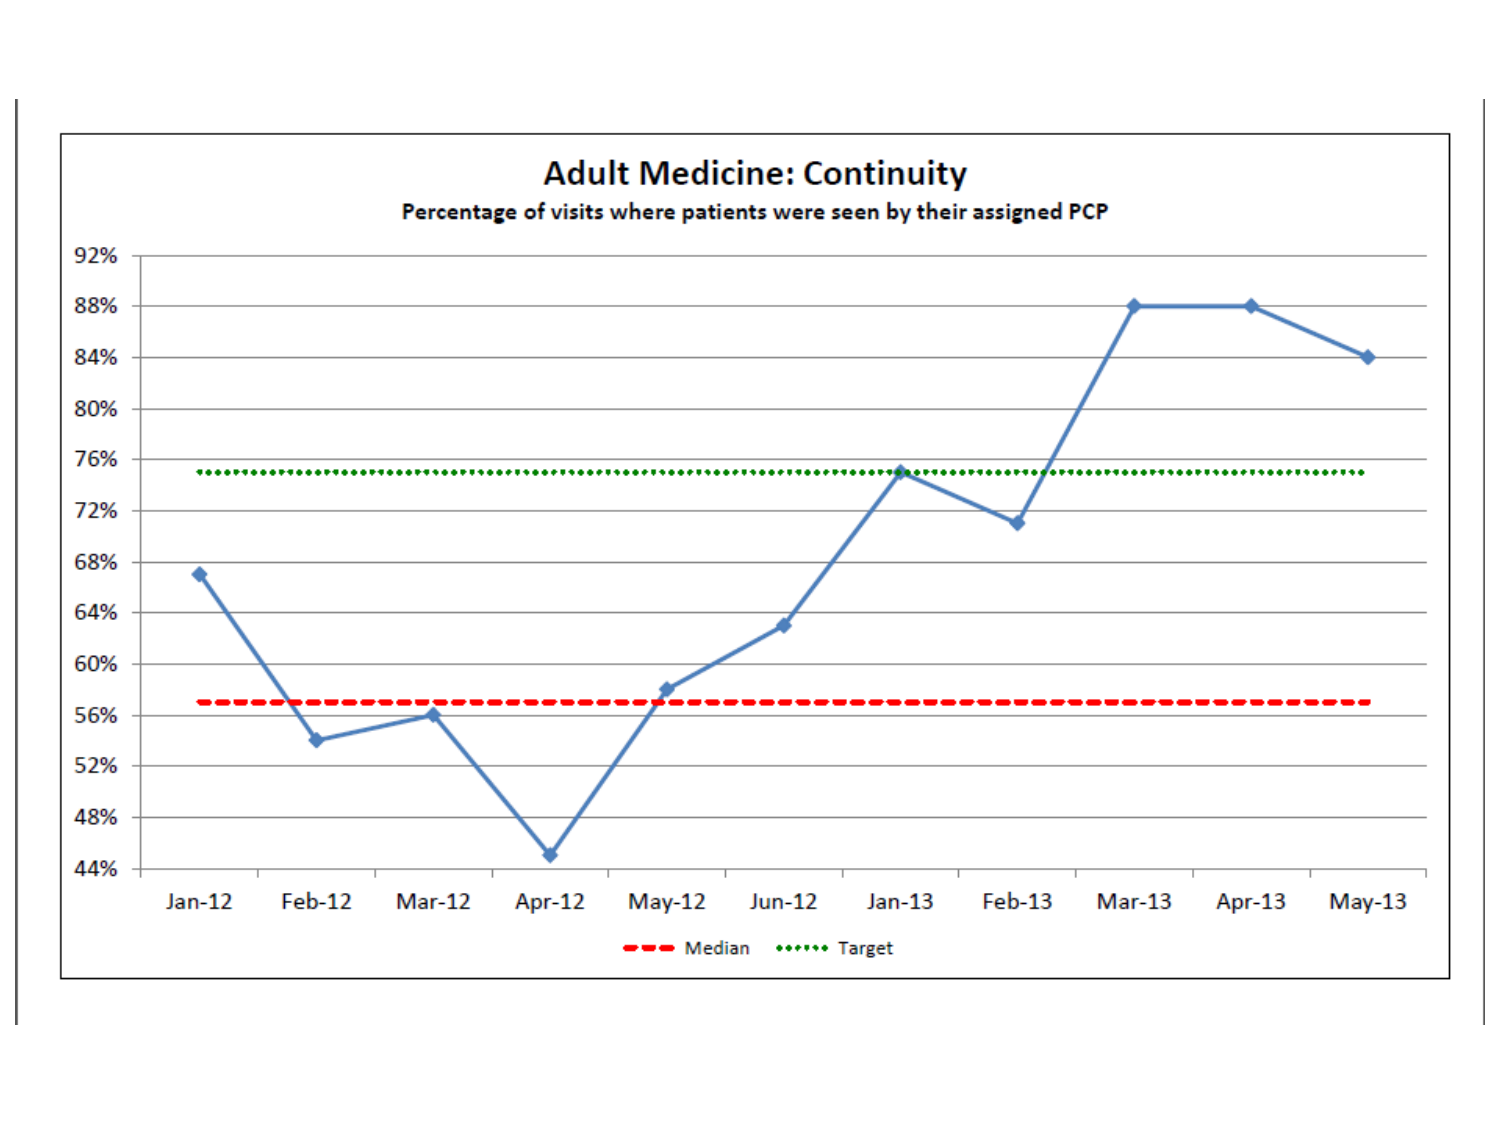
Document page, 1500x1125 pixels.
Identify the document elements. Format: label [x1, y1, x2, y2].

picture [15, 99, 1485, 1026]
